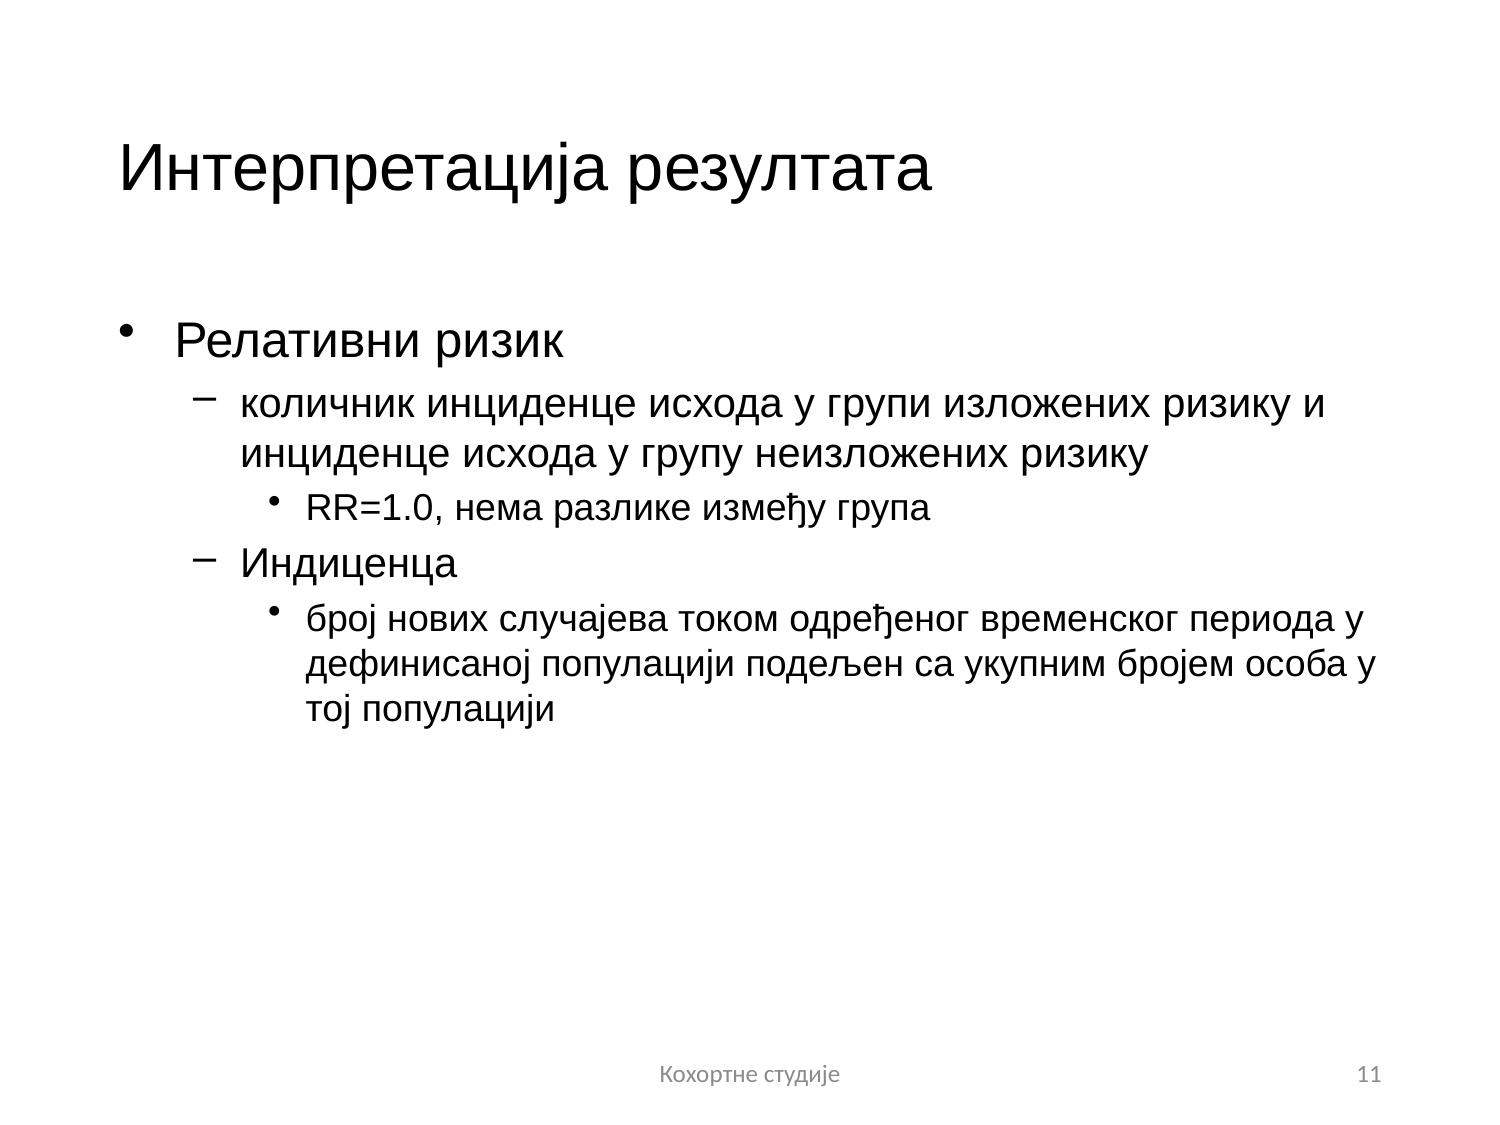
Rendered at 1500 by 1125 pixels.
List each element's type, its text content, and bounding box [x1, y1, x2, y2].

title Интерпретација резултата [103, 59, 1397, 278]
footer Кохортне студије [496, 1042, 1004, 1103]
slide_number 11 [1059, 1042, 1397, 1103]
list Релативни ризик количник инциденце исхода у групи изложених ризику и инциденце исхода у групу неизложених ризику RR=1.0, нема разлике између група Индиценца број нових случајева током одређеног временског периода у дефинисаној популацији подељен са укупним бројем особа у тој популацији [103, 299, 1397, 1014]
